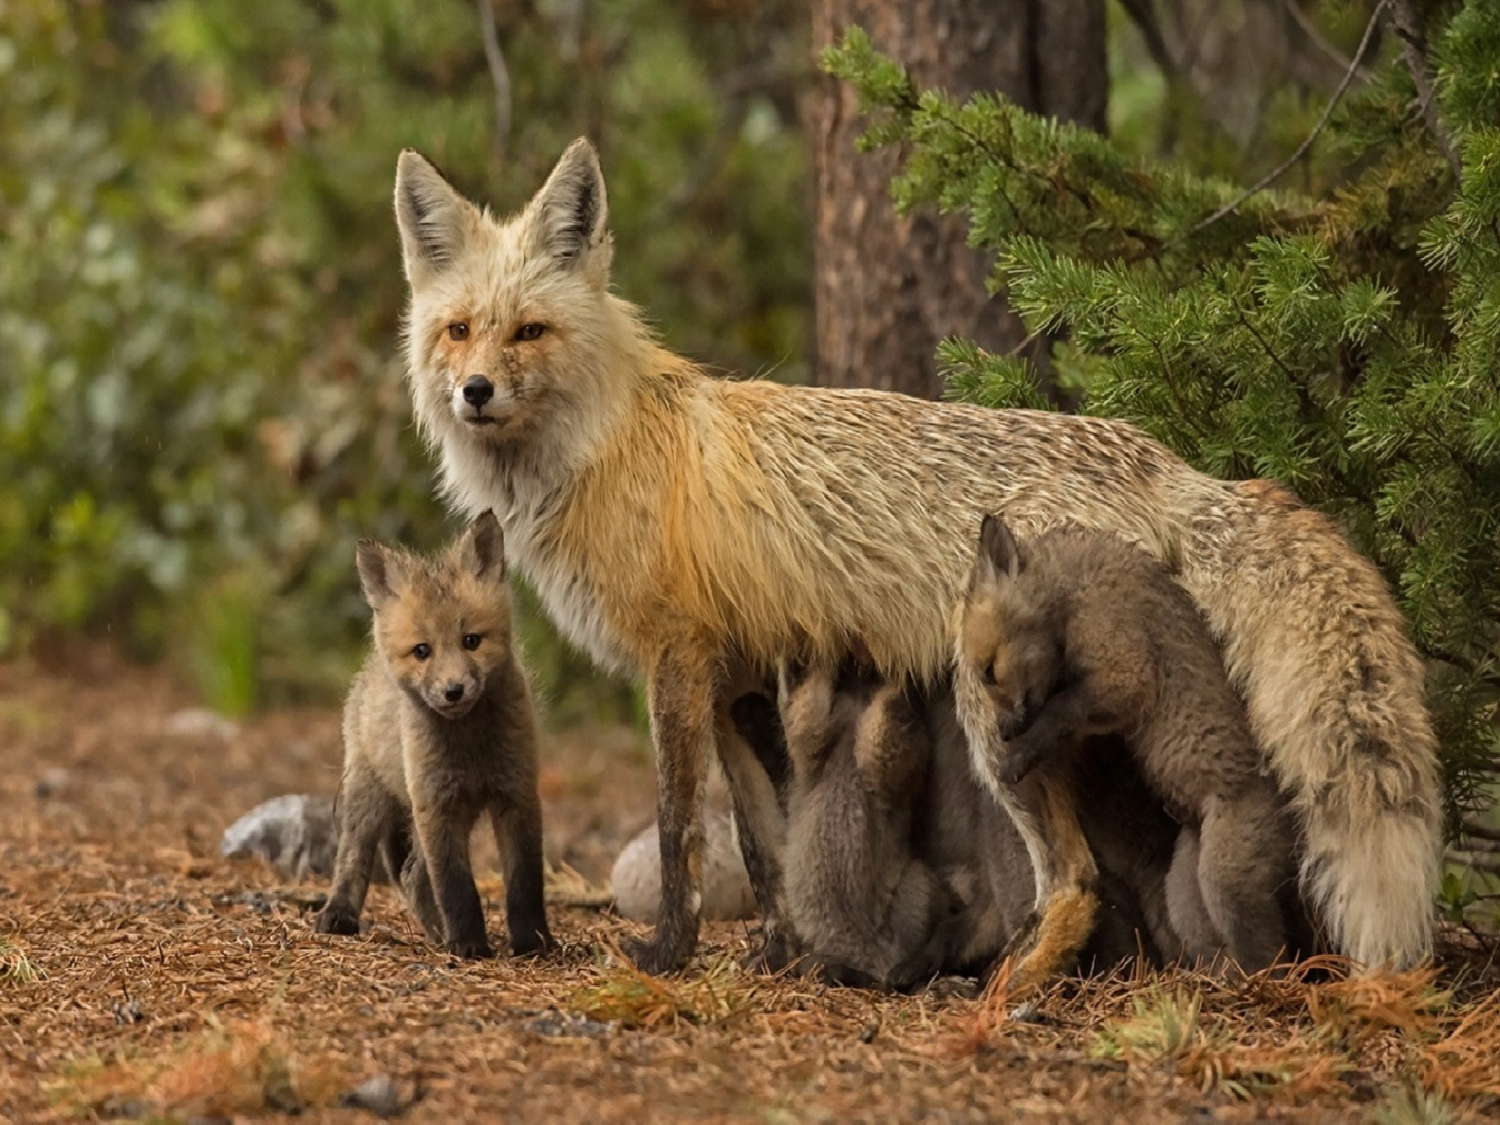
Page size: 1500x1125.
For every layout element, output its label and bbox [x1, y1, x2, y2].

list [0, 0, 1500, 1125]
